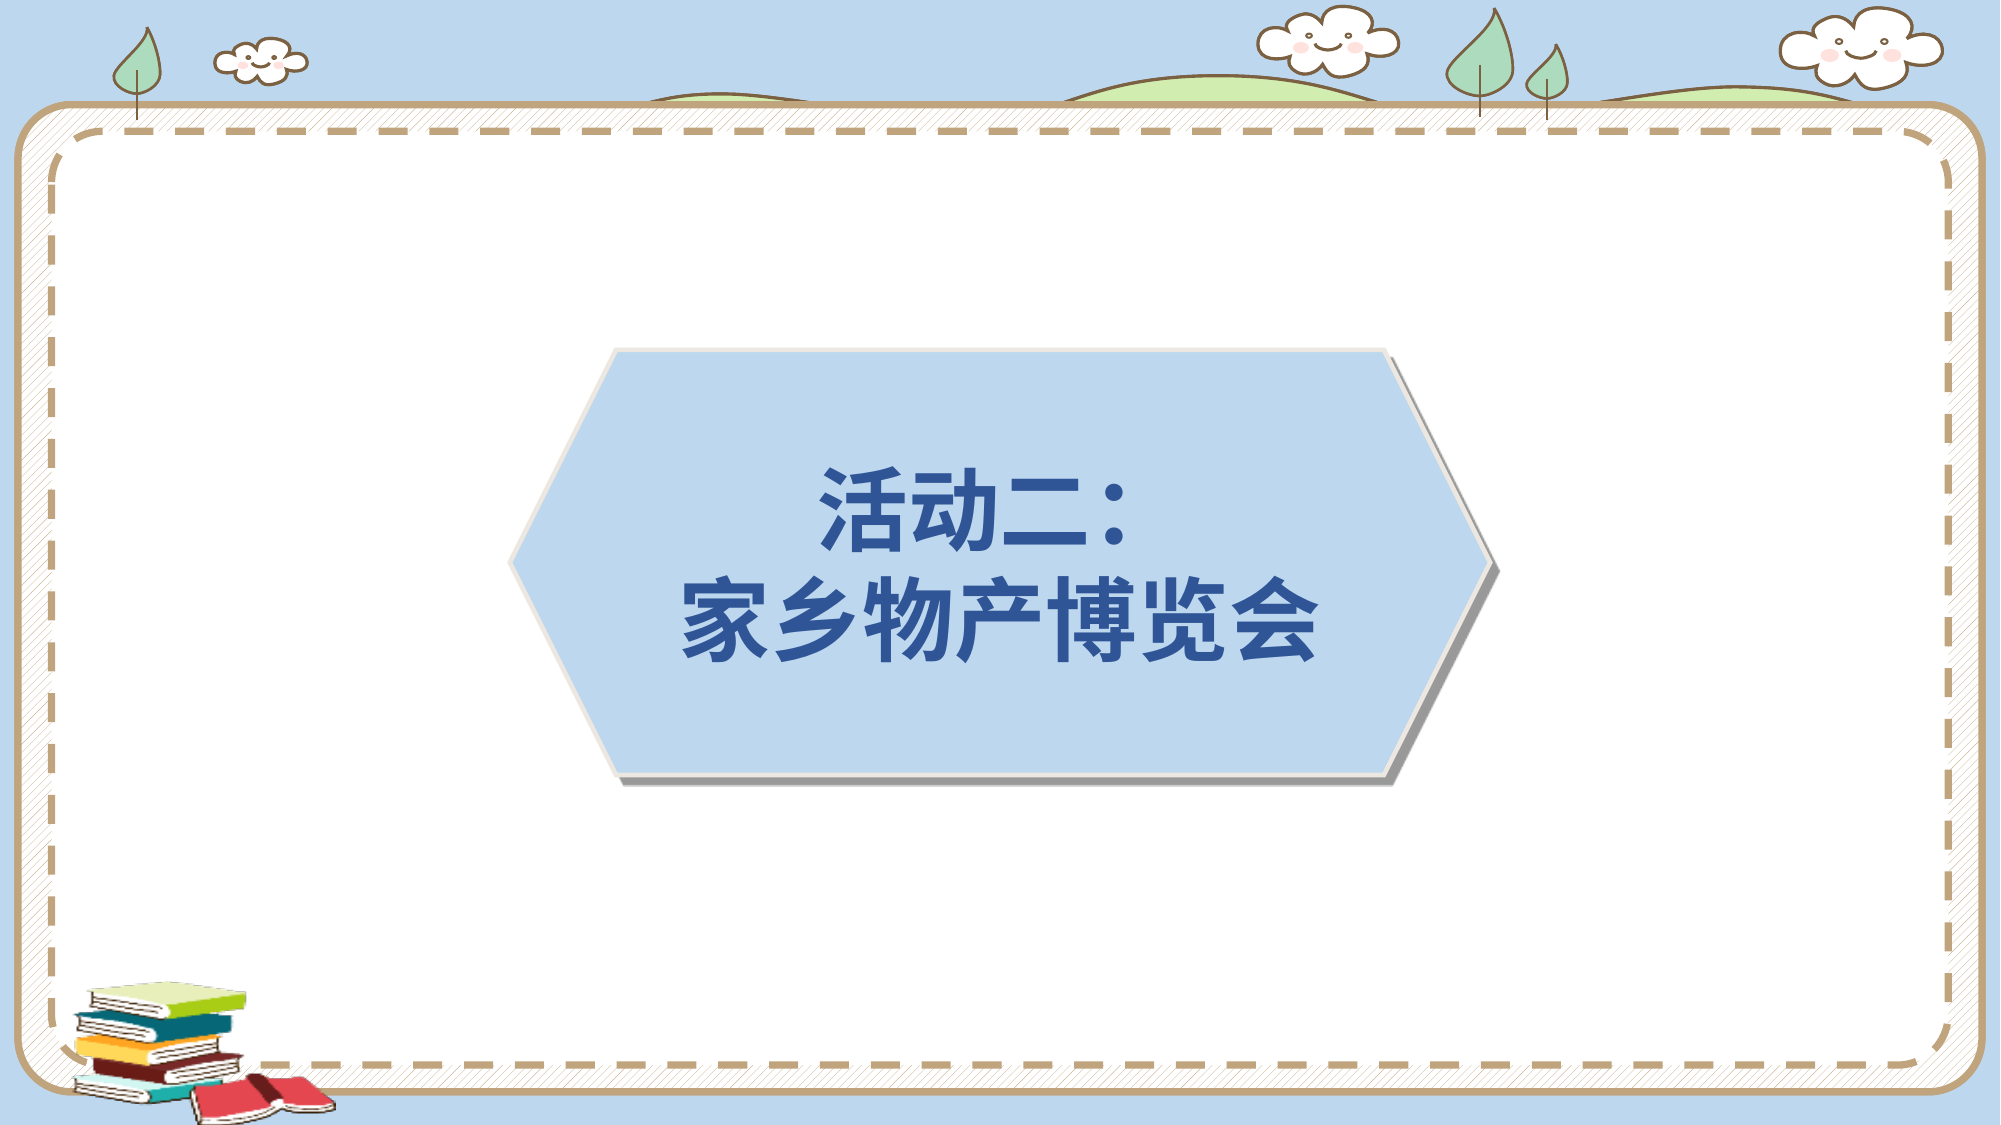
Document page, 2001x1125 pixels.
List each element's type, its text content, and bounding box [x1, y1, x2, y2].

picture [71, 981, 336, 1125]
text_box 活动二： 家乡物产博览会 [508, 348, 1492, 777]
